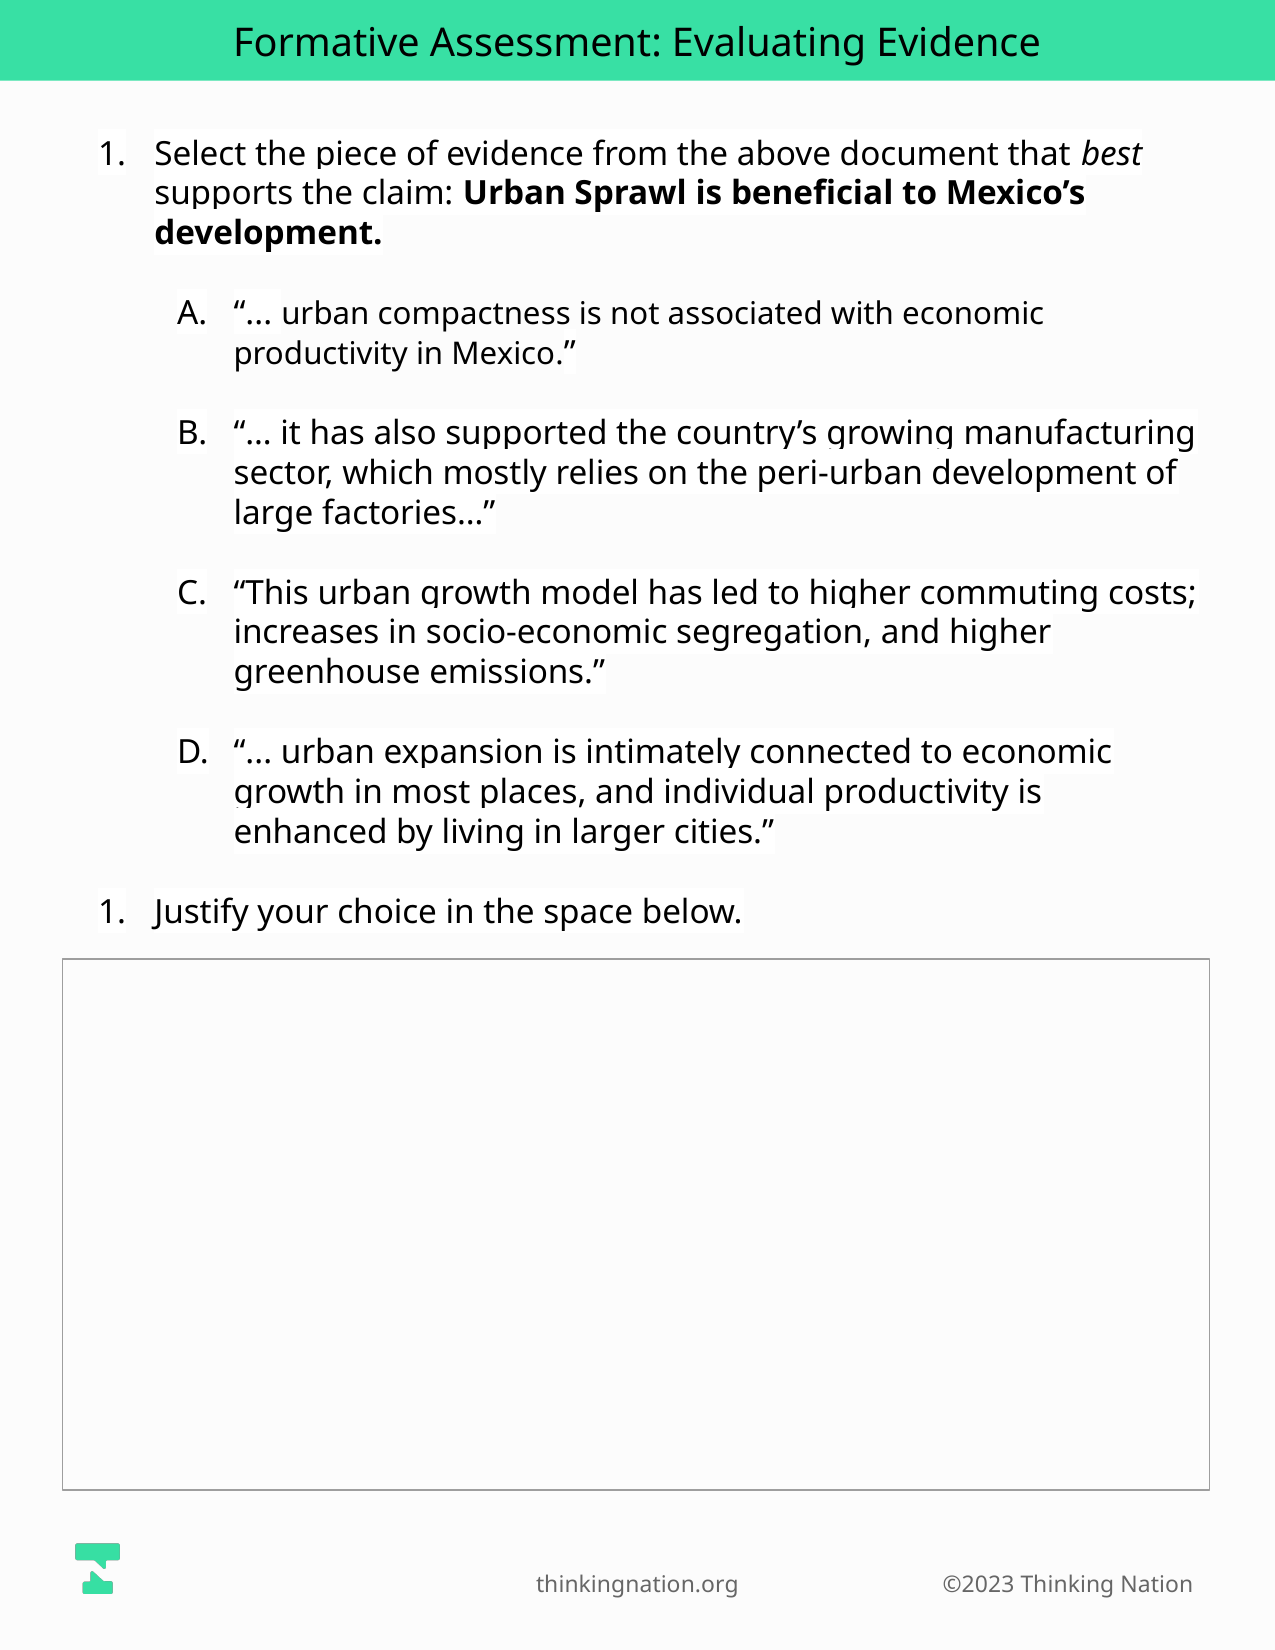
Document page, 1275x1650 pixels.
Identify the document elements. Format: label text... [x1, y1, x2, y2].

picture [62, 1533, 133, 1604]
text_box Select the piece of evidence from the above document that best supports the claim: Urban Sprawl is beneficial to Mexico’s development. “... urban compactness is not associated with economic productivity in Mexico.” “… it has also supported the country’s growing manufacturing sector, which mostly relies on the peri-urban development of large factories…” “This urban growth model has led to higher commuting costs; increases in socio-economic segregation, and higher greenhouse emissions.” “... urban expansion is intimately connected to economic growth in most places, and individual productivity is enhanced by living in larger cities.” Justify your choice in the space below. [64, 120, 1211, 917]
text_box thinkingnation.org [486, 1553, 789, 1605]
text_box [62, 959, 1210, 1491]
text_box Formative Assessment: Evaluating Evidence [0, 0, 1275, 81]
text_box ©2023 Thinking Nation [907, 1553, 1210, 1605]
